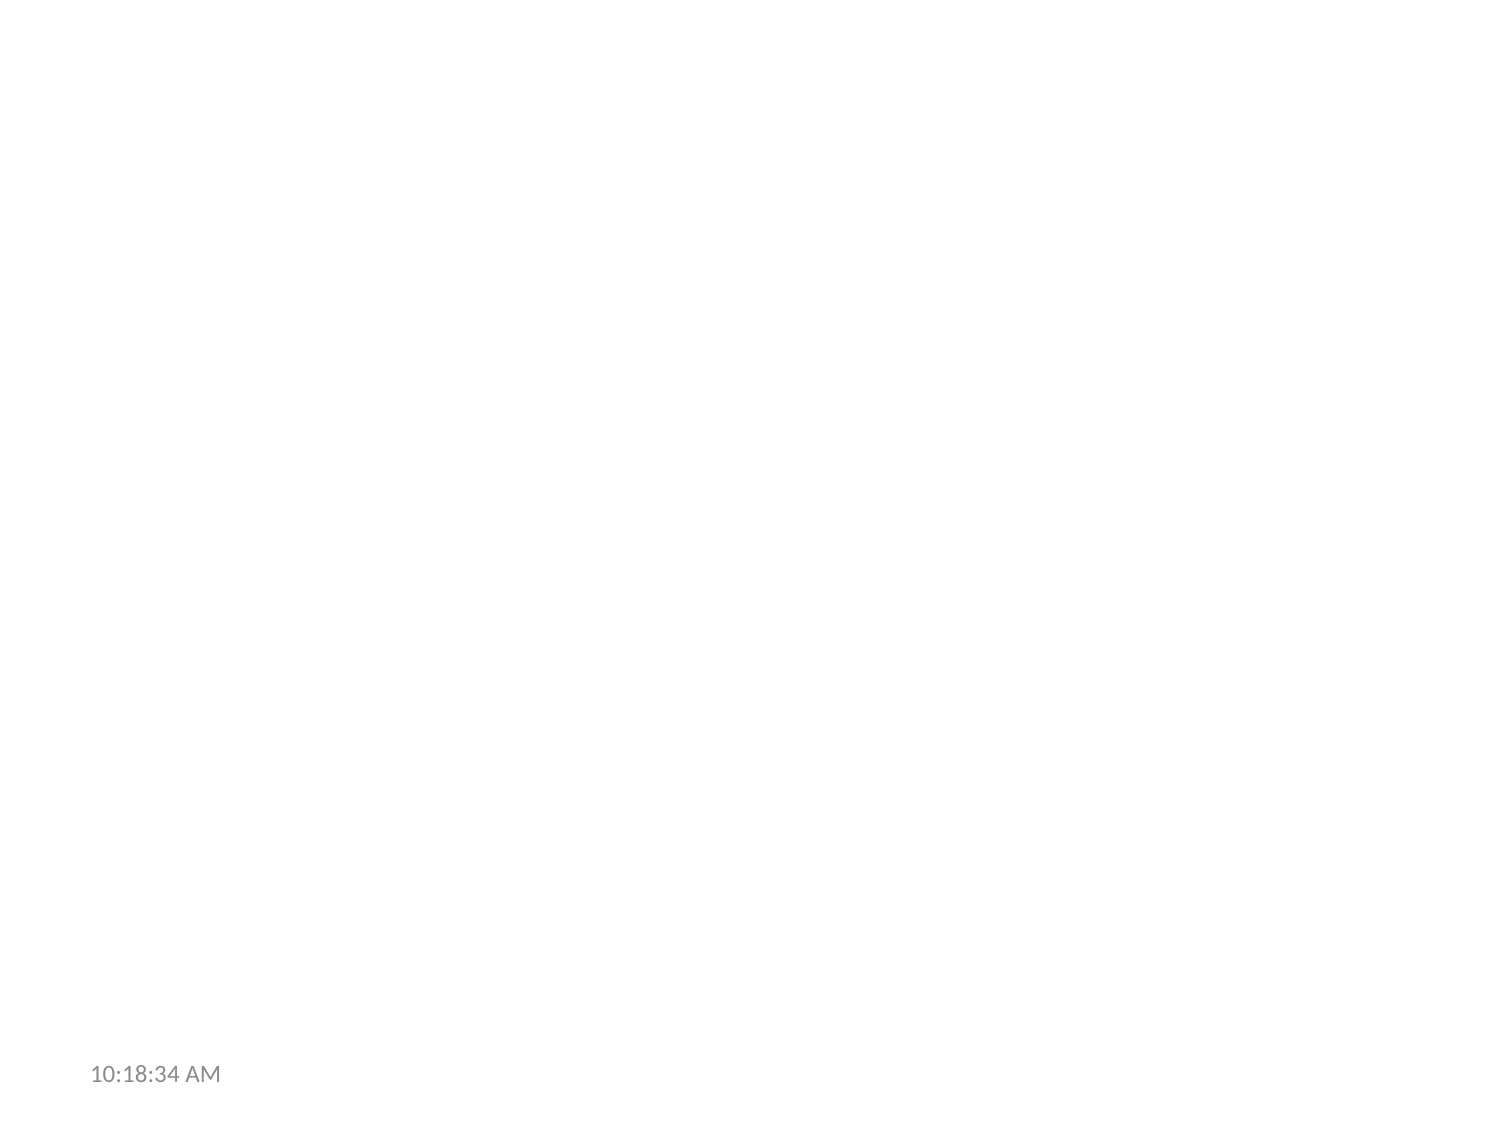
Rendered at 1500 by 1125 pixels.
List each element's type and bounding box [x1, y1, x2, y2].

slide_number [75, 1042, 425, 1103]
